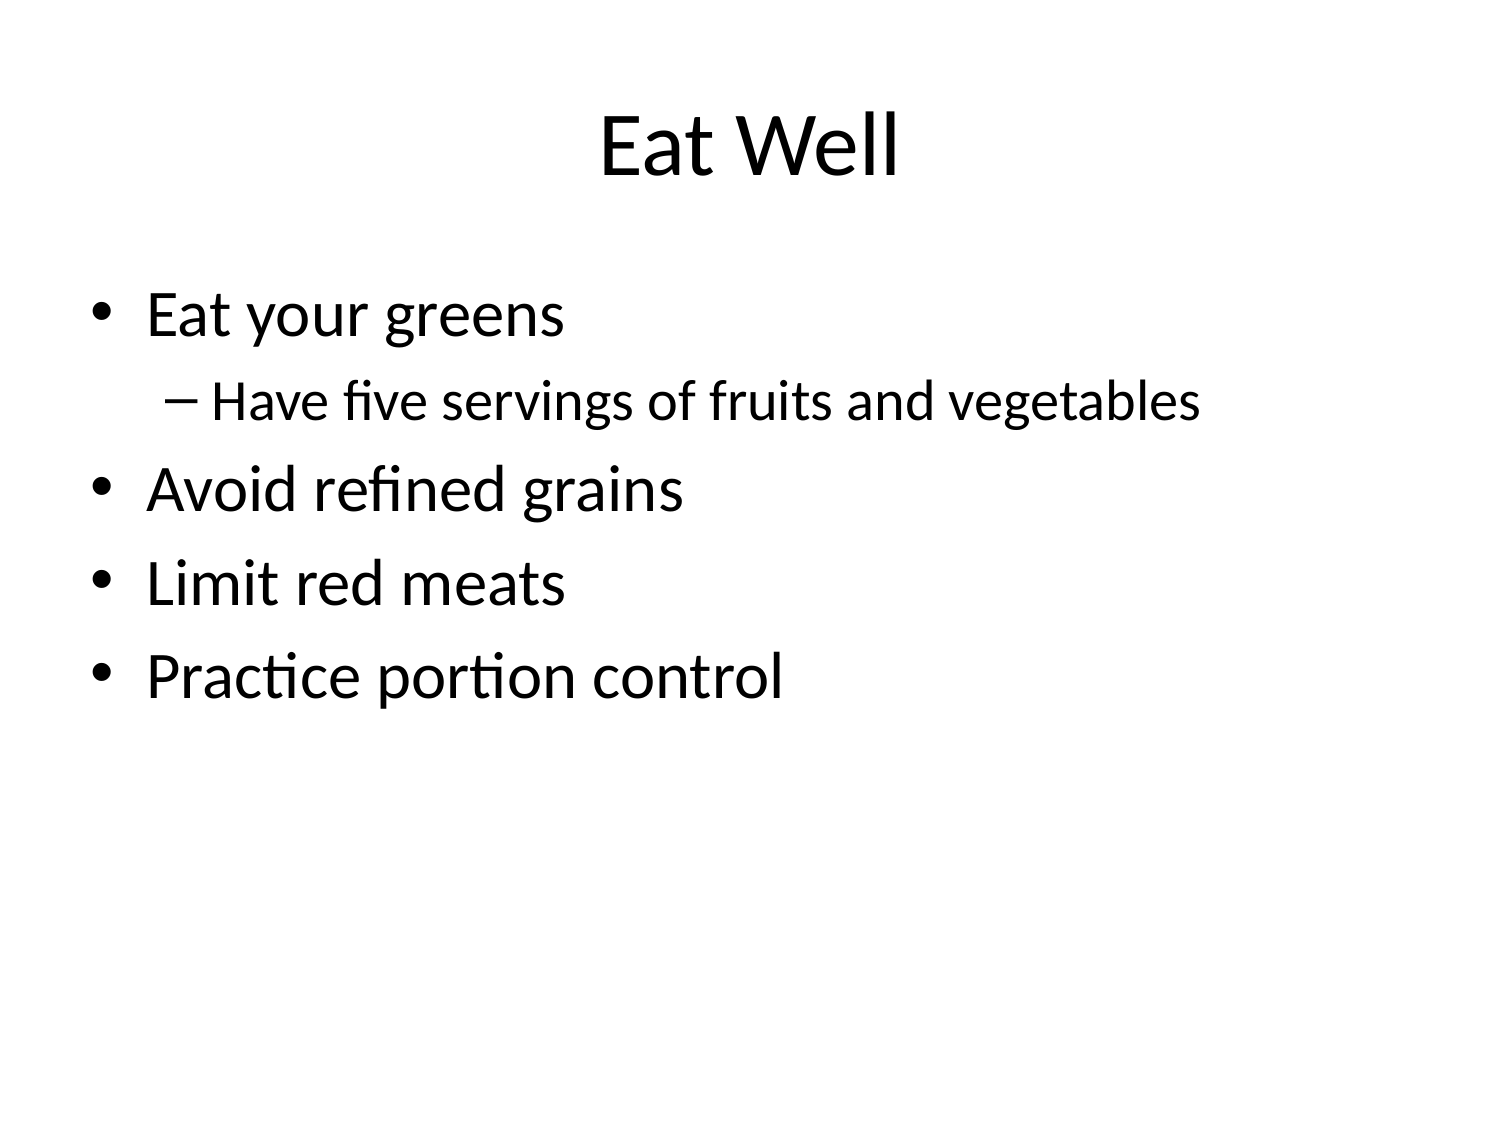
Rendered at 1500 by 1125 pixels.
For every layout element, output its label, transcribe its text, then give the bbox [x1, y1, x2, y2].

list Eat your greens Have five servings of fruits and vegetables Avoid refined grains Limit red meats Practice portion control [75, 262, 1425, 1005]
title Eat Well [75, 45, 1425, 233]
